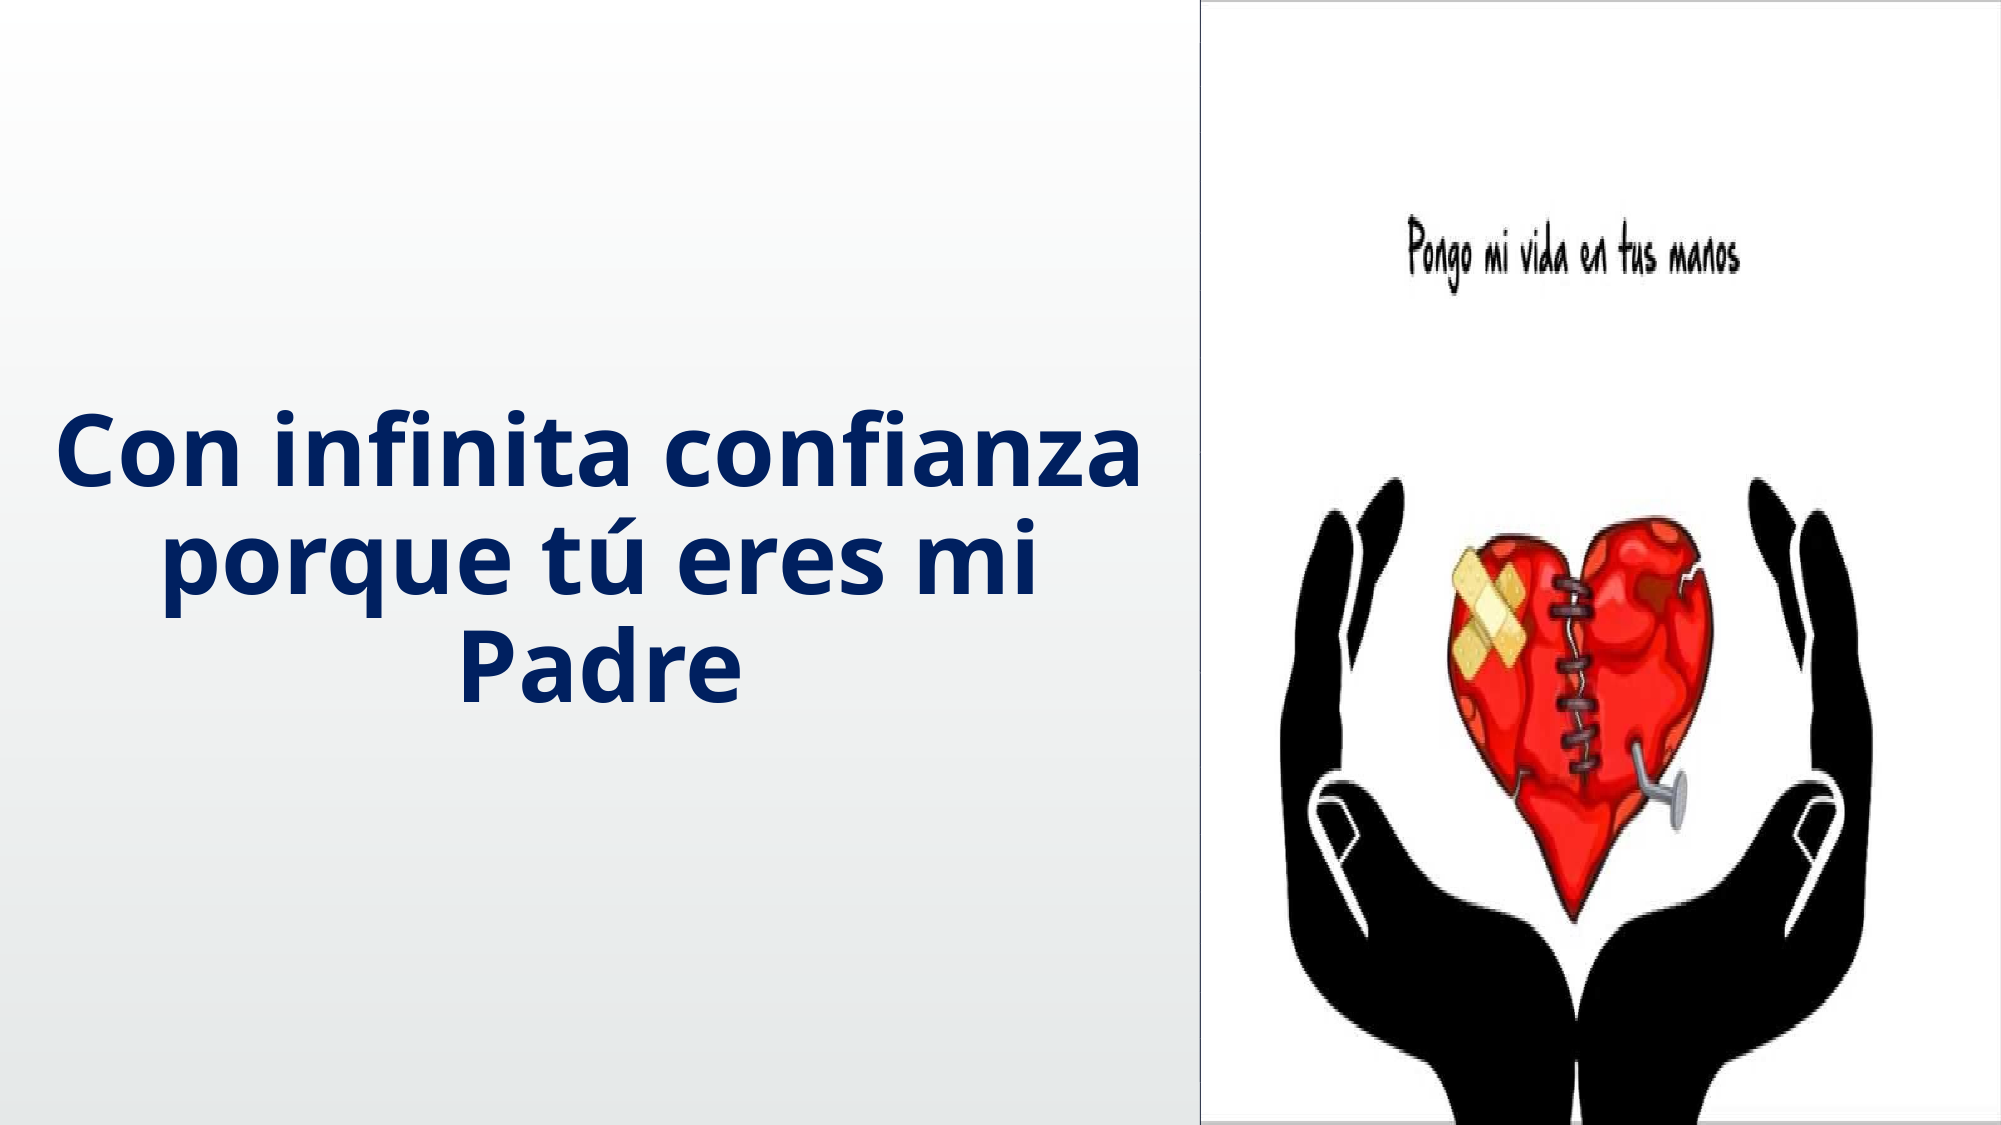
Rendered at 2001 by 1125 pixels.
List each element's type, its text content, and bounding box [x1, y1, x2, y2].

picture [1200, 0, 2001, 1125]
title Con infinita confianza porque tú eres mi Padre [0, 0, 1200, 1125]
